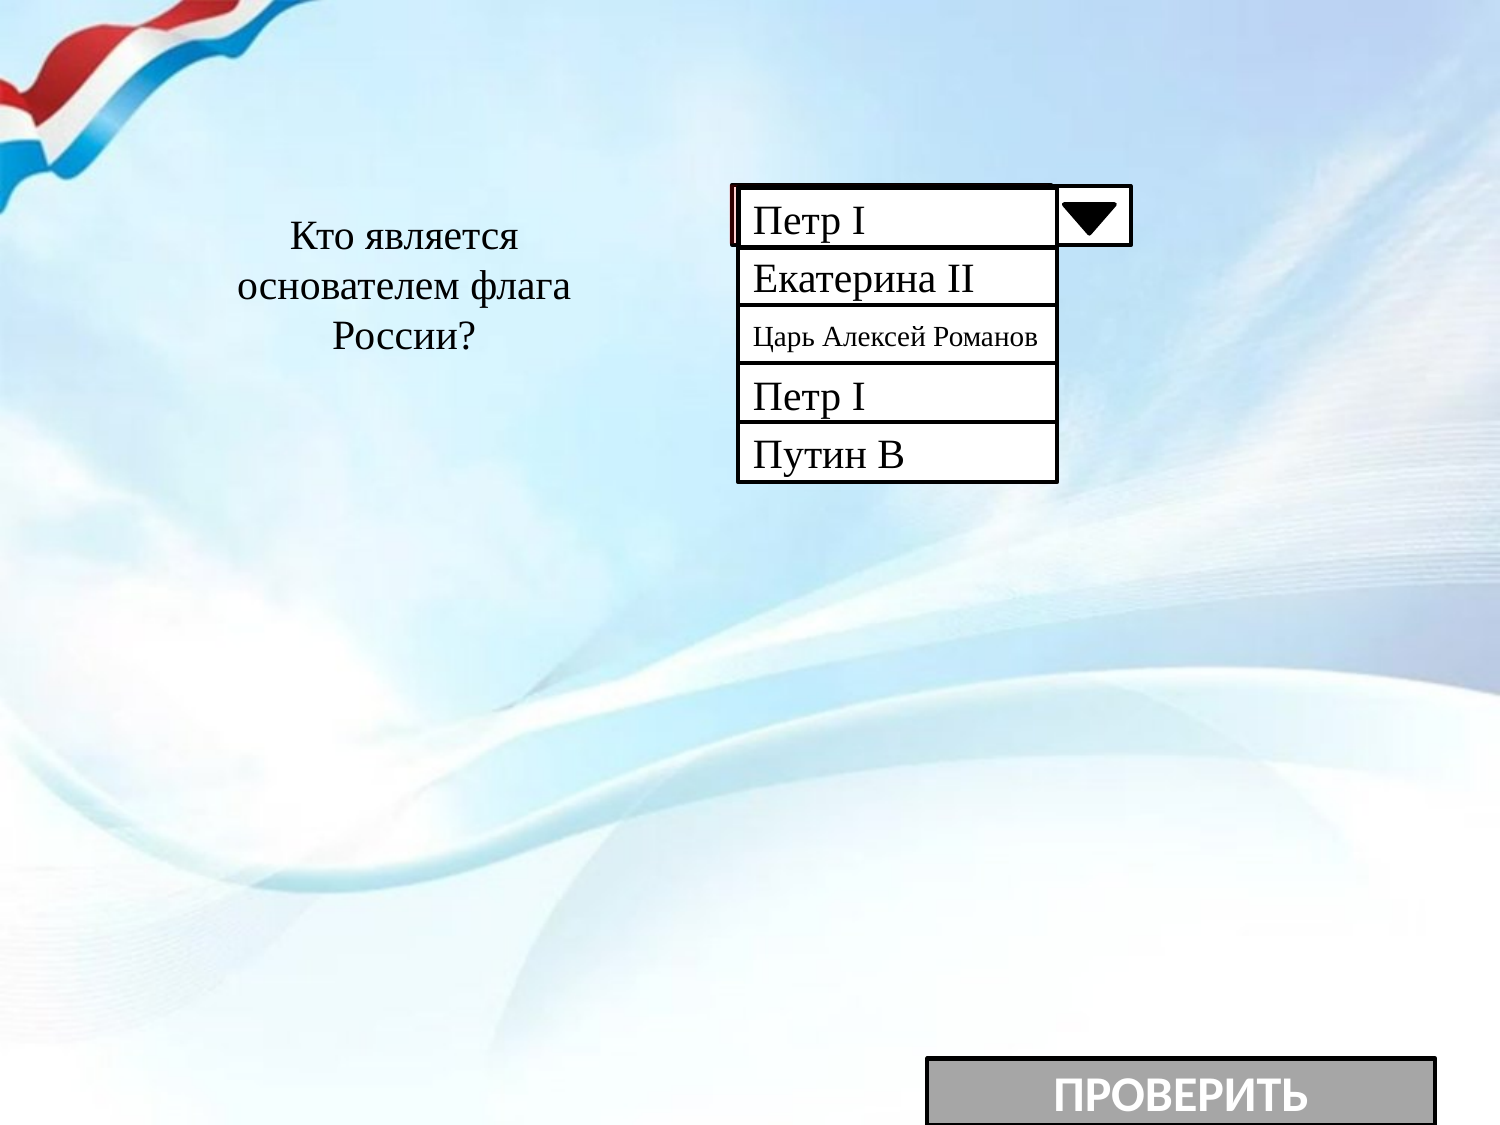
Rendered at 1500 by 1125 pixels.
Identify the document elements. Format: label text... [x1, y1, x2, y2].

text_box Петр I [736, 361, 1059, 420]
text_box Путин В [736, 420, 1059, 484]
text_box [727, 183, 1050, 246]
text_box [1050, 185, 1131, 246]
text_box Кто является основателем флага России? [175, 200, 633, 366]
text_box Петр I [736, 185, 1049, 249]
picture [0, 0, 1500, 1125]
text_box Царь Алексей Романов [736, 303, 1059, 361]
text_box ПРОВЕРИТЬ [925, 1056, 1437, 1125]
text_box Екатерина II [736, 249, 1059, 303]
